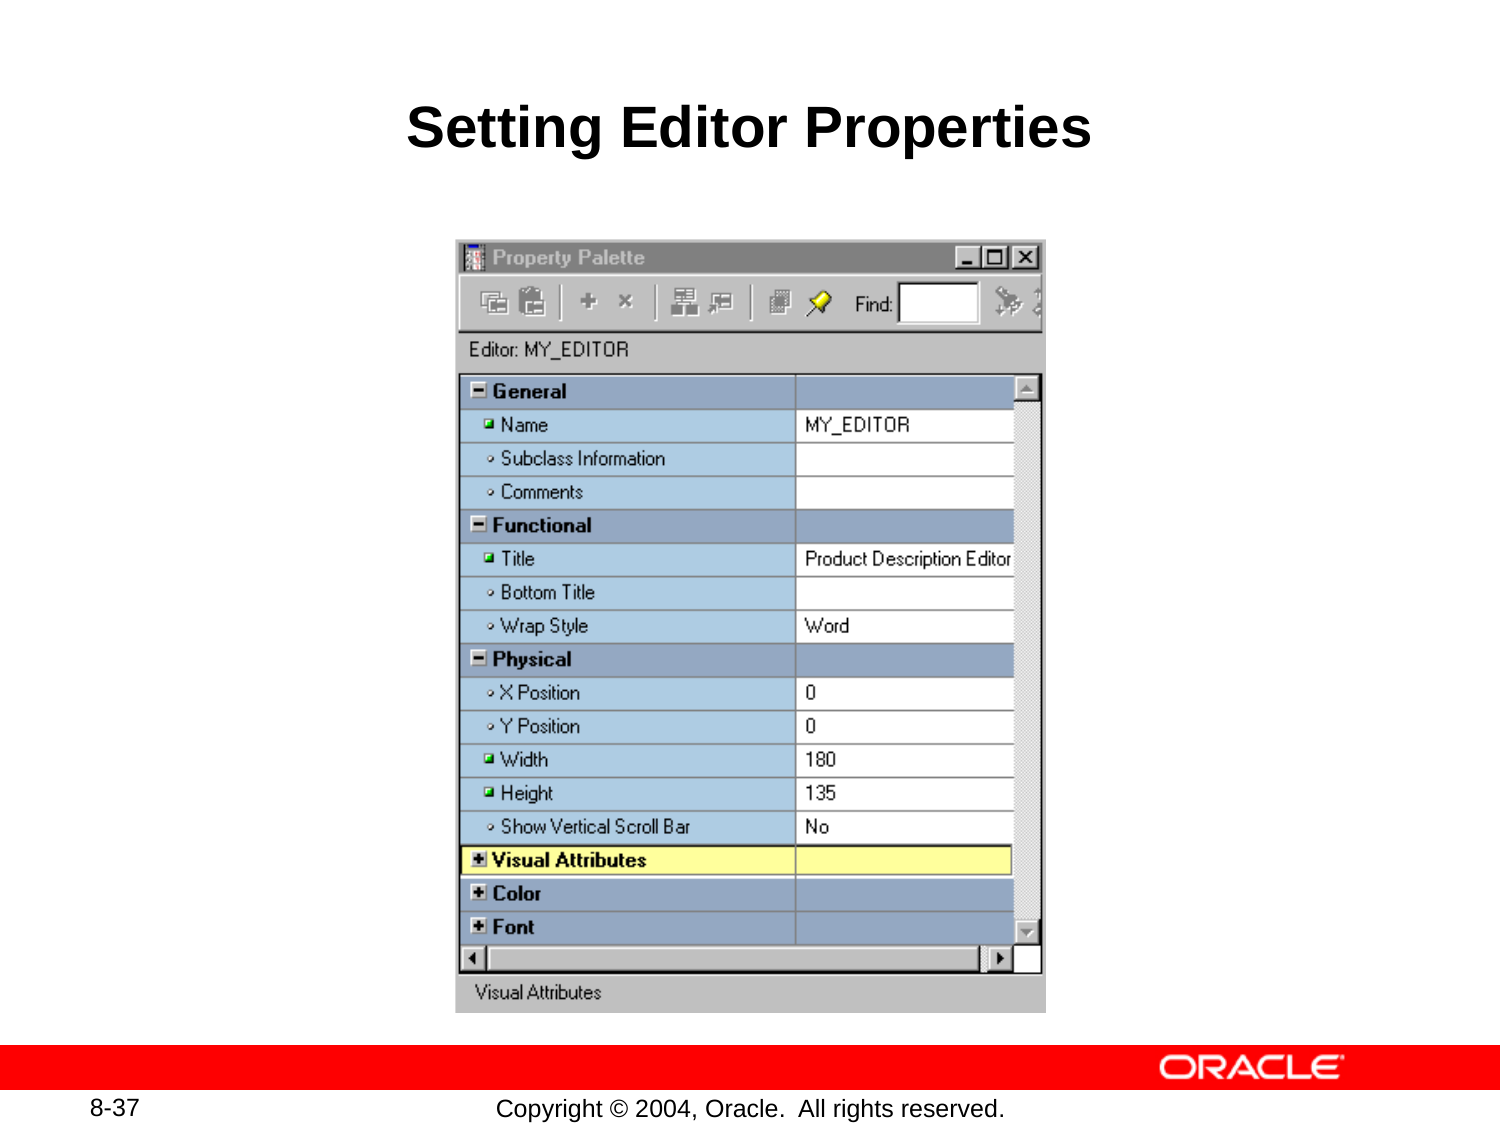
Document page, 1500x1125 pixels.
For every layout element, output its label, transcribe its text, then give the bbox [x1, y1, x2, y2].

title Setting Editor Properties [149, 87, 1351, 232]
picture [454, 238, 1046, 1013]
